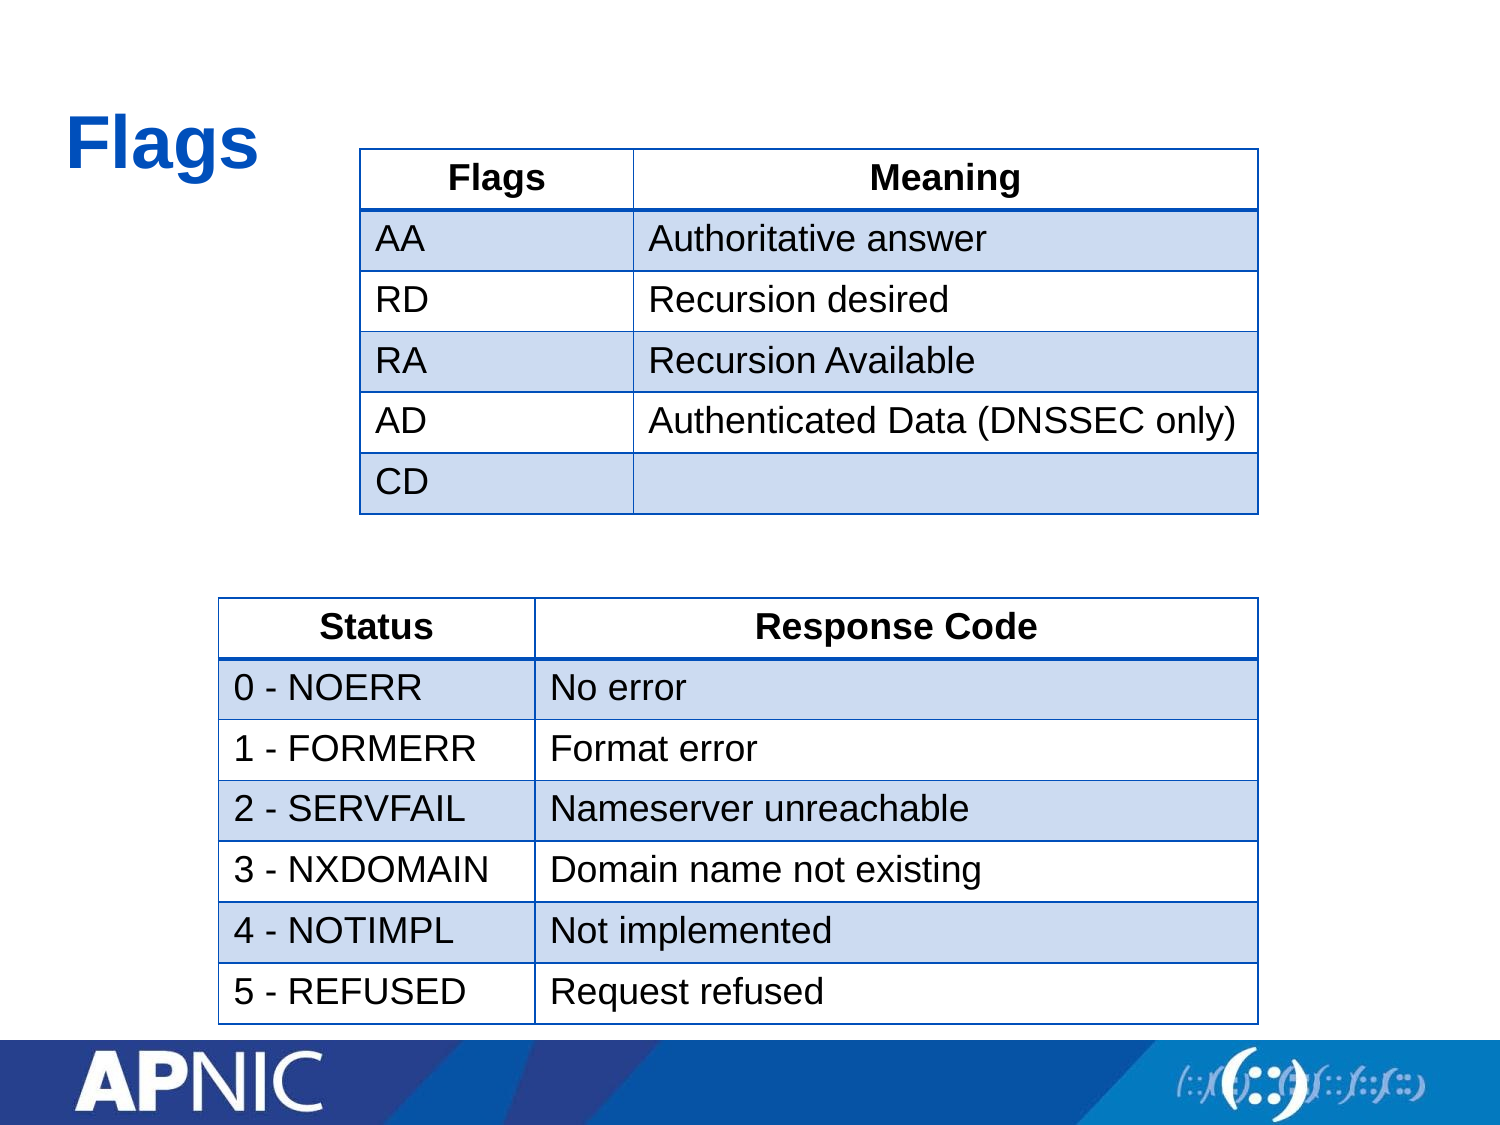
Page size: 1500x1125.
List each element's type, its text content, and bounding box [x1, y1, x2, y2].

table_cell Not implemented [536, 903, 1257, 962]
table_cell 0 - NOERR [219, 661, 534, 719]
table_cell RA [361, 332, 633, 391]
table_header Status [219, 599, 534, 657]
table_cell Domain name not existing [536, 842, 1257, 901]
table_cell Request refused [536, 964, 1257, 1023]
table_cell 3 - NXDOMAIN [219, 842, 534, 901]
table_cell Authenticated Data (DNSSEC only) [634, 393, 1257, 452]
table_cell No error [536, 661, 1257, 719]
table_cell CD [361, 454, 633, 513]
table_cell RD [361, 272, 633, 331]
table_cell Recursion desired [634, 272, 1257, 331]
table_cell 2 - SERVFAIL [219, 781, 534, 840]
table_cell [634, 454, 1257, 513]
table_cell AA [361, 212, 633, 270]
table_cell 4 - NOTIMPL [219, 903, 534, 962]
table_cell Format error [536, 720, 1257, 780]
title Flags [64, 45, 1436, 233]
picture [0, 1040, 1500, 1125]
table_header Flags [361, 150, 633, 208]
table_cell 5 - REFUSED [219, 964, 534, 1023]
table_cell Recursion Available [634, 332, 1257, 391]
table_header Meaning [634, 150, 1257, 208]
table_cell 1 - FORMERR [219, 720, 534, 780]
table_header Response Code [536, 599, 1257, 657]
table_cell Authoritative answer [634, 212, 1257, 270]
table_cell AD [361, 393, 633, 452]
table_cell Nameserver unreachable [536, 781, 1257, 840]
